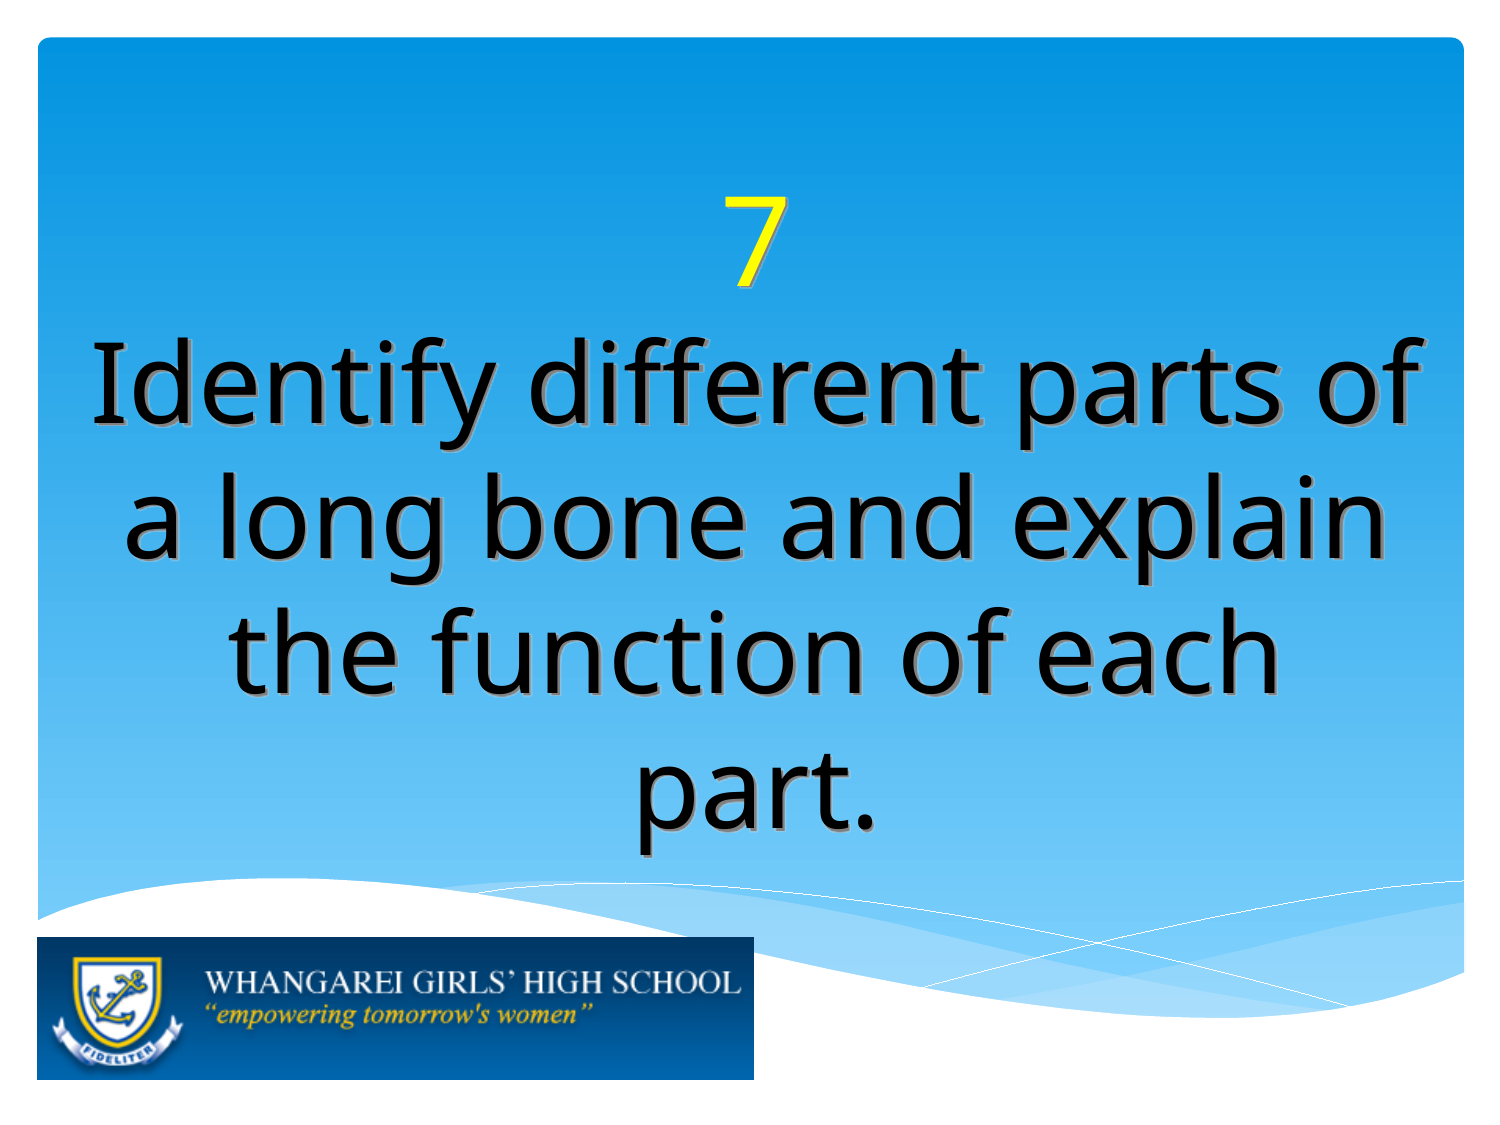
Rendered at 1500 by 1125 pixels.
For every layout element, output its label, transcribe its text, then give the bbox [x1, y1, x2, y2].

text_box 7 Identify different parts of a long bone and explain the function of each part. [74, 99, 1438, 913]
picture [37, 937, 754, 1080]
